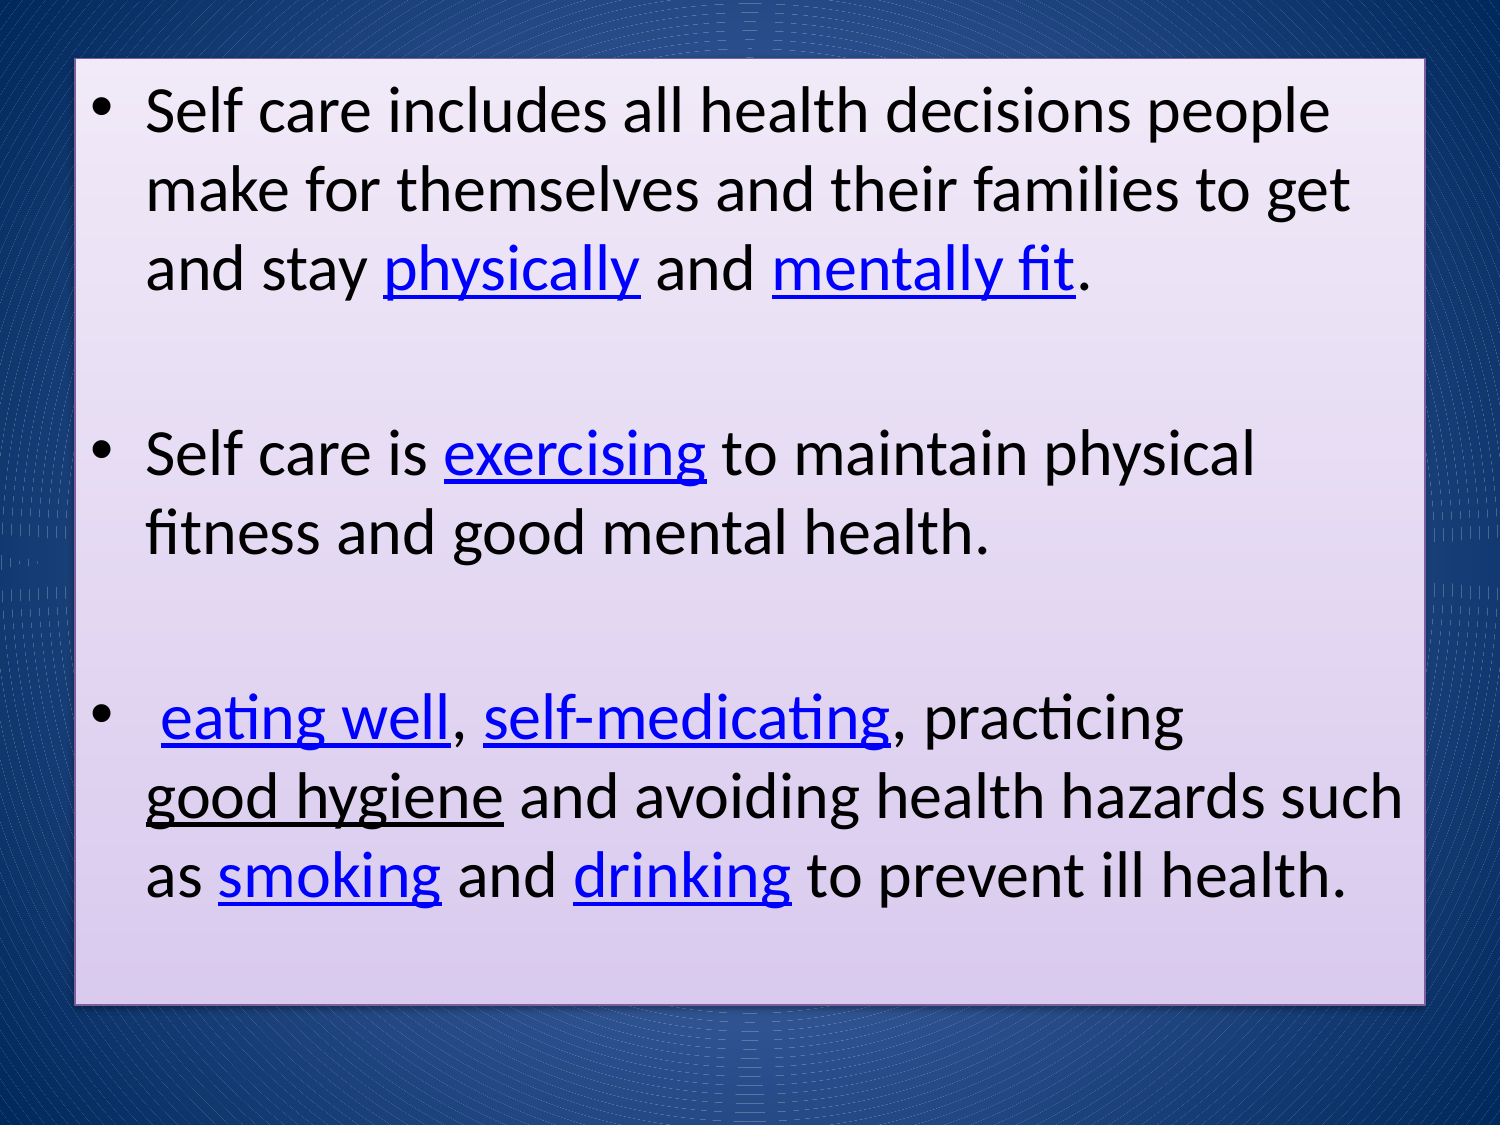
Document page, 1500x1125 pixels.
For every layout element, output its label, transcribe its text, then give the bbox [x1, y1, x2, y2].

list Self care includes all health decisions people make for themselves and their families to get and stay physically and mentally fit. Self care is exercising to maintain physical fitness and good mental health. eating well, self-medicating, practicing good hygiene and avoiding health hazards such as smoking and drinking to prevent ill health. [74, 58, 1426, 1006]
